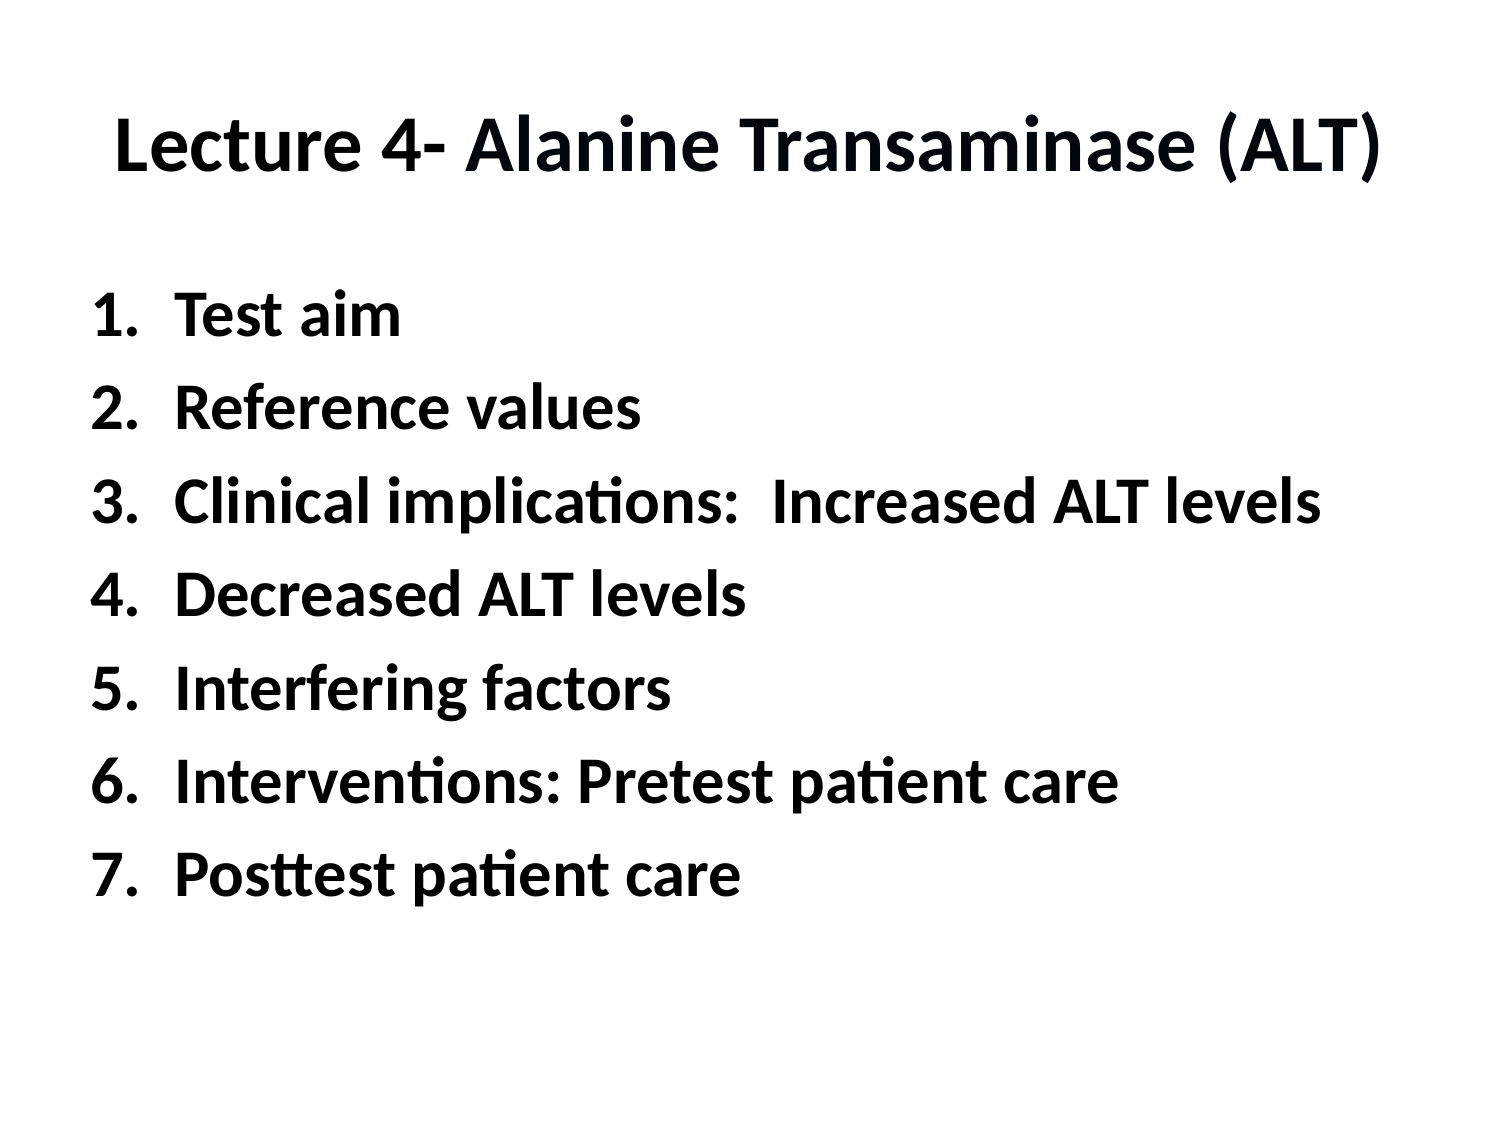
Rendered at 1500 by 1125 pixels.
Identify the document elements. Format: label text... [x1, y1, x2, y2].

title Lecture 4- Alanine Transaminase (ALT) [75, 45, 1425, 233]
list Test aim Reference values Clinical implications: Increased ALT levels Decreased ALT levels Interfering factors Interventions: Pretest patient care Posttest patient care [75, 262, 1425, 1005]
